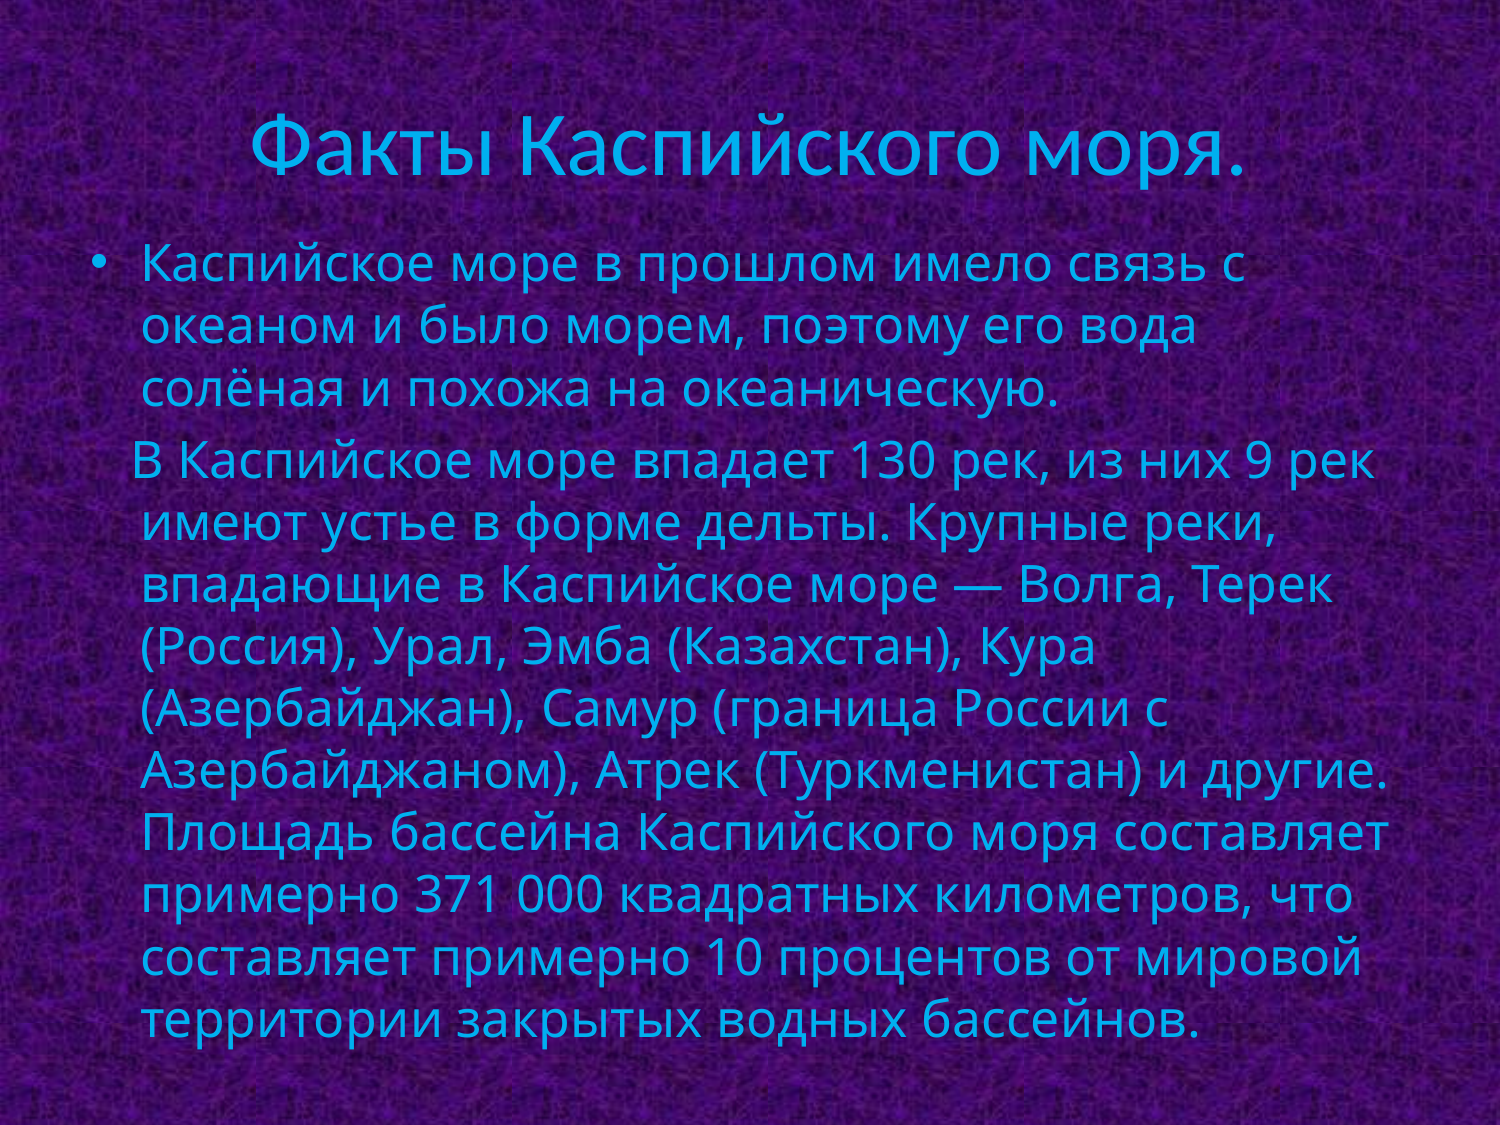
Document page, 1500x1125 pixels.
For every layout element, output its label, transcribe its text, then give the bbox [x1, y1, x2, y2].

list Каспийское море в прошлом имело связь с океаном и было морем, поэтому его вода солёная и похожа на океаническую. В Каспийское море впадает 130 рек, из них 9 рек имеют устье в форме дельты. Крупные реки, впадающие в Каспийское море — Волга, Терек (Россия), Урал, Эмба (Казахстан), Кура (Азербайджан), Самур (граница России с Азербайджаном), Атрек (Туркменистан) и другие. Площадь бассейна Каспийского моря составляет примерно 371 000 квадратных километров, что составляет примерно 10 процентов от мировой территории закрытых водных бассейнов. [75, 222, 1425, 1125]
title Факты Каспийского моря. [75, 45, 1425, 222]
picture [0, 0, 1500, 1125]
